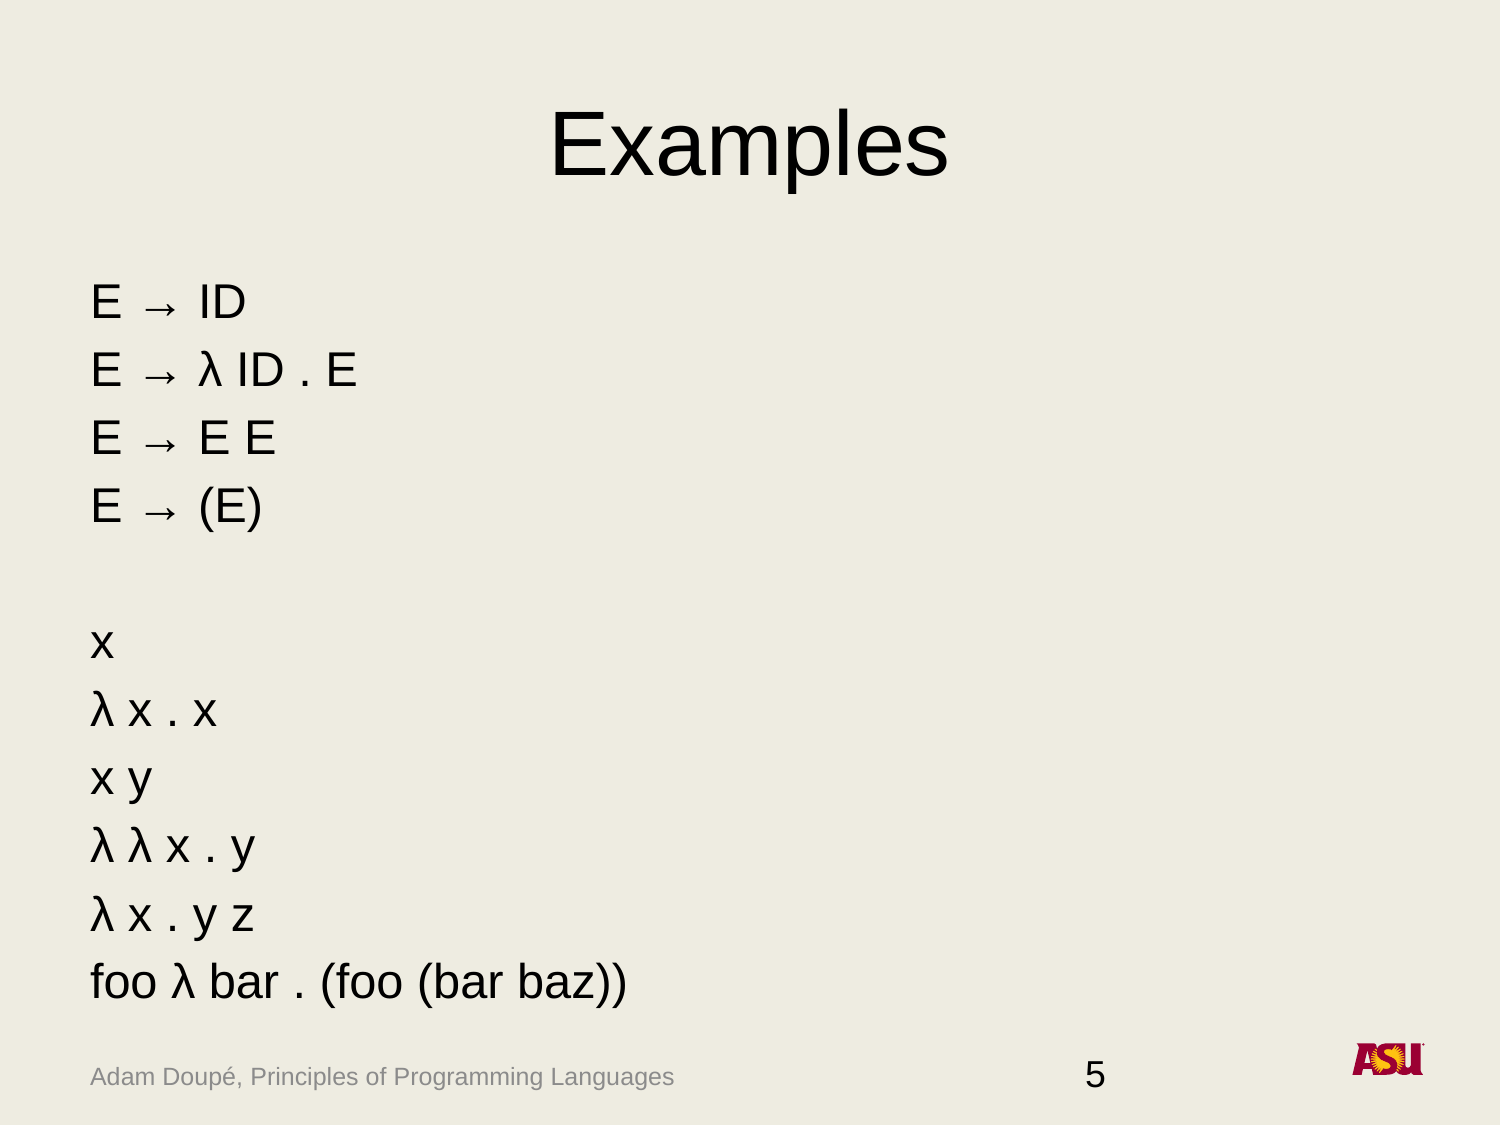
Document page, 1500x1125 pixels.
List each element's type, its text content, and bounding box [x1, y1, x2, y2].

title Examples [75, 45, 1425, 233]
list E → ID E → λ ID . E E → E E E → (E) x λ x . x x y λ λ x . y λ x . y z foo λ bar . (foo (bar baz)) [75, 262, 1425, 1018]
slide_number 5 [1070, 1042, 1421, 1103]
